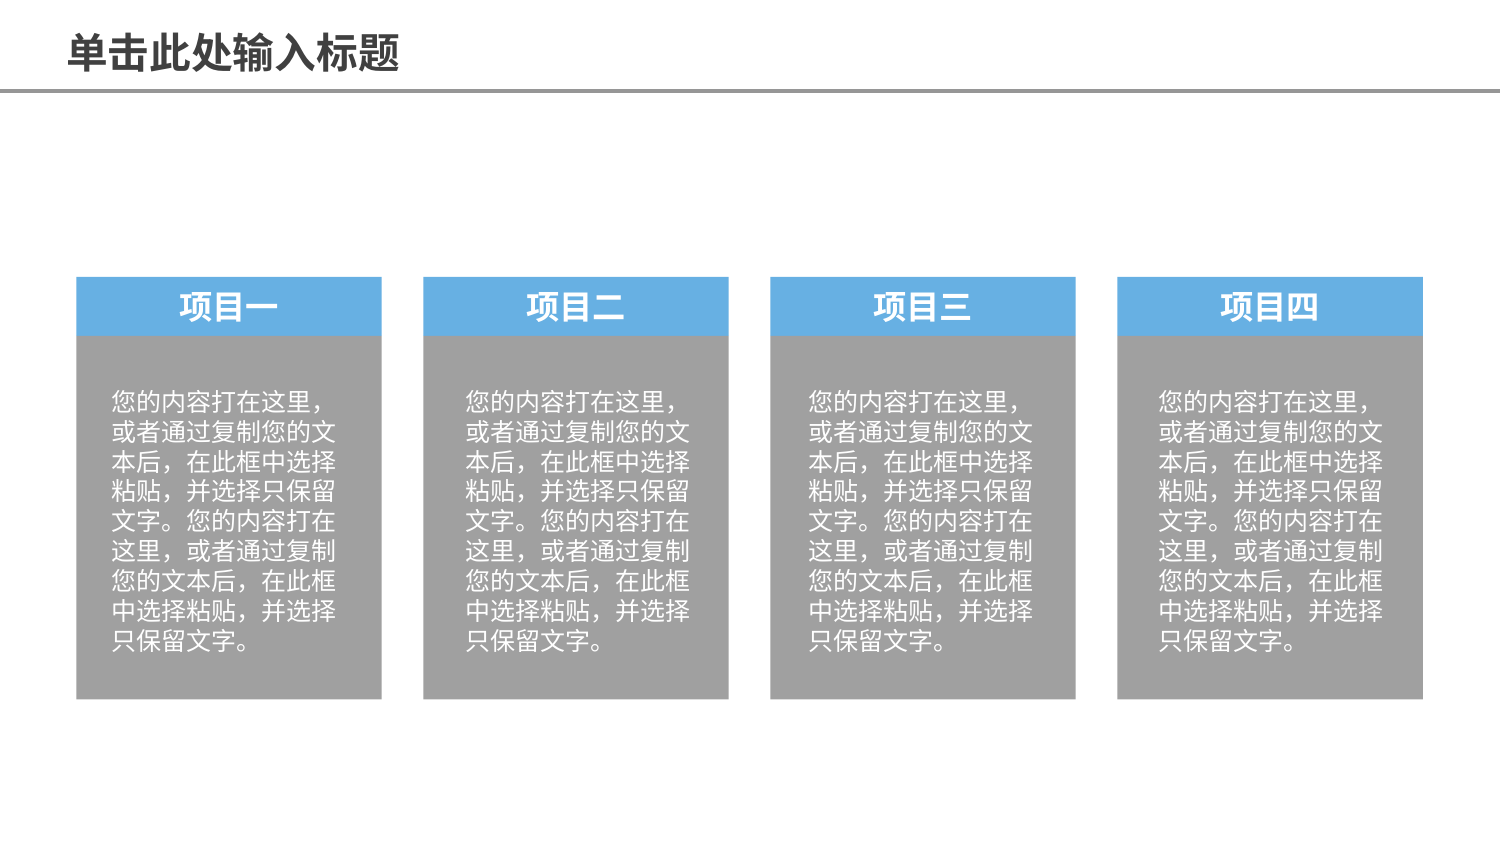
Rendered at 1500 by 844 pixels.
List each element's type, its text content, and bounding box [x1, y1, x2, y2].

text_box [1117, 276, 1424, 700]
text_box 单击此处输入标题 [51, 9, 443, 85]
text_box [76, 276, 382, 700]
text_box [770, 276, 1076, 700]
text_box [423, 276, 729, 700]
